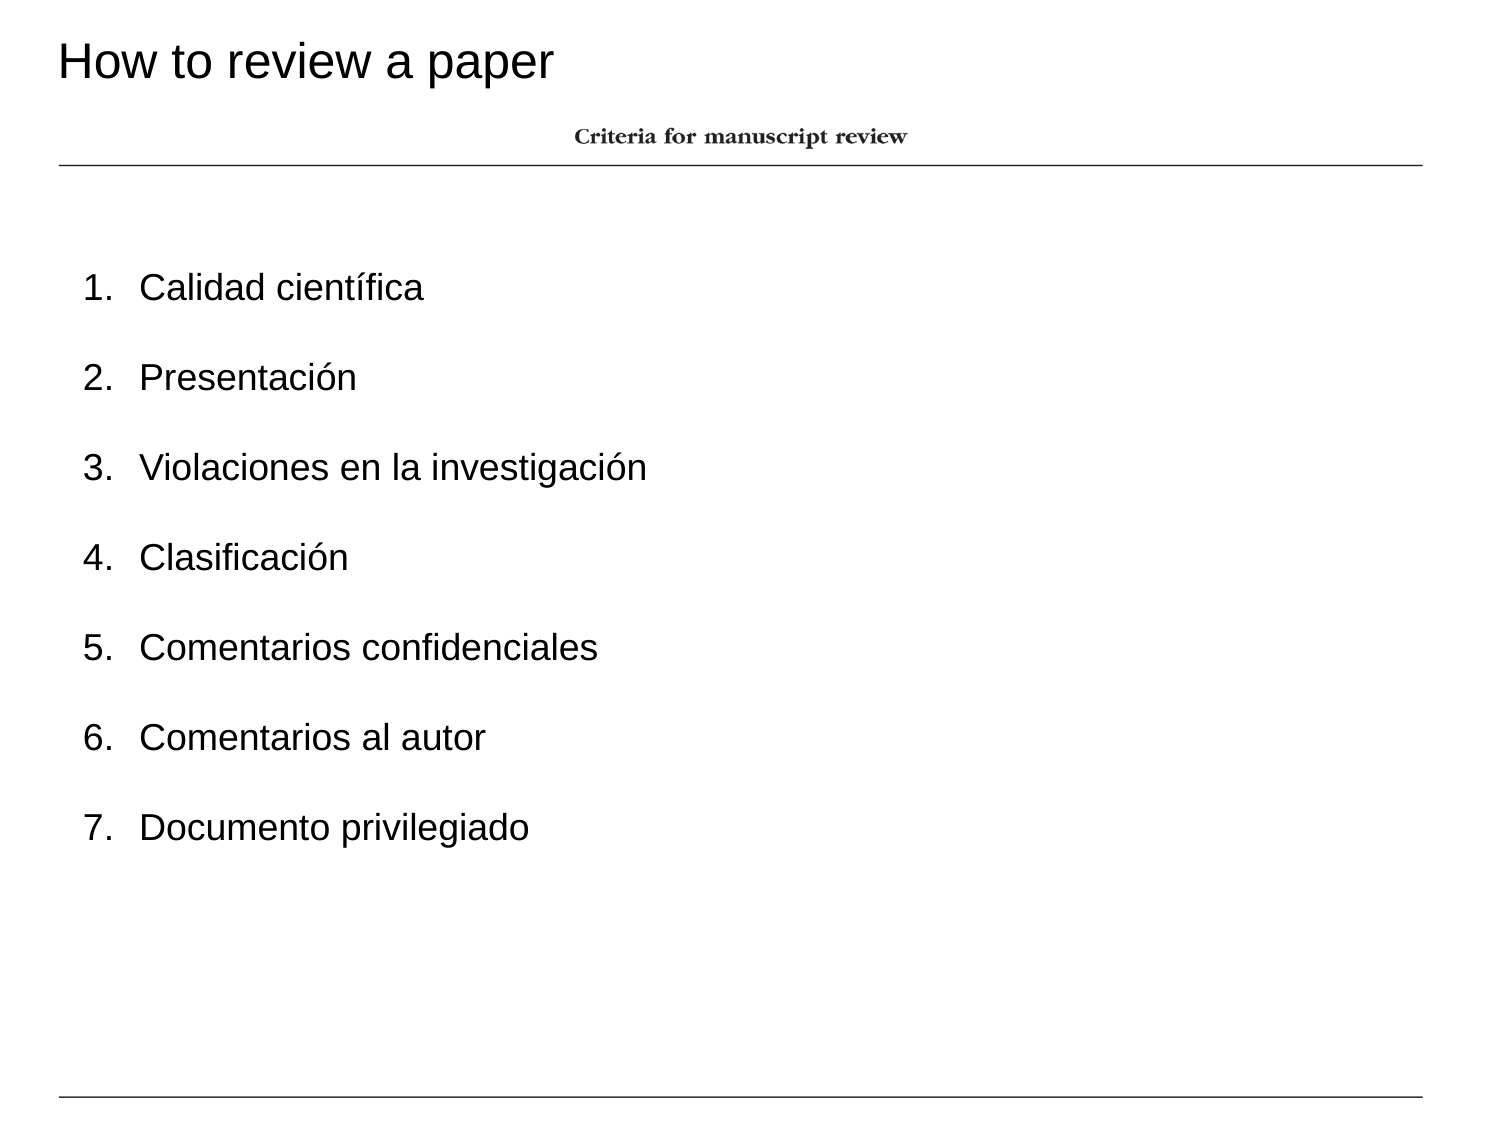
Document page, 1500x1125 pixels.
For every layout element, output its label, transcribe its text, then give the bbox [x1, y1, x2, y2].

picture [9, 1087, 1468, 1125]
text_box Calidad científica Presentación Violaciones en la investigación Clasificación Comentarios confidenciales Comentarios al autor Documento privilegiado [49, 182, 1304, 1058]
text_box How to review a paper [42, 13, 977, 104]
picture [9, 116, 1468, 173]
